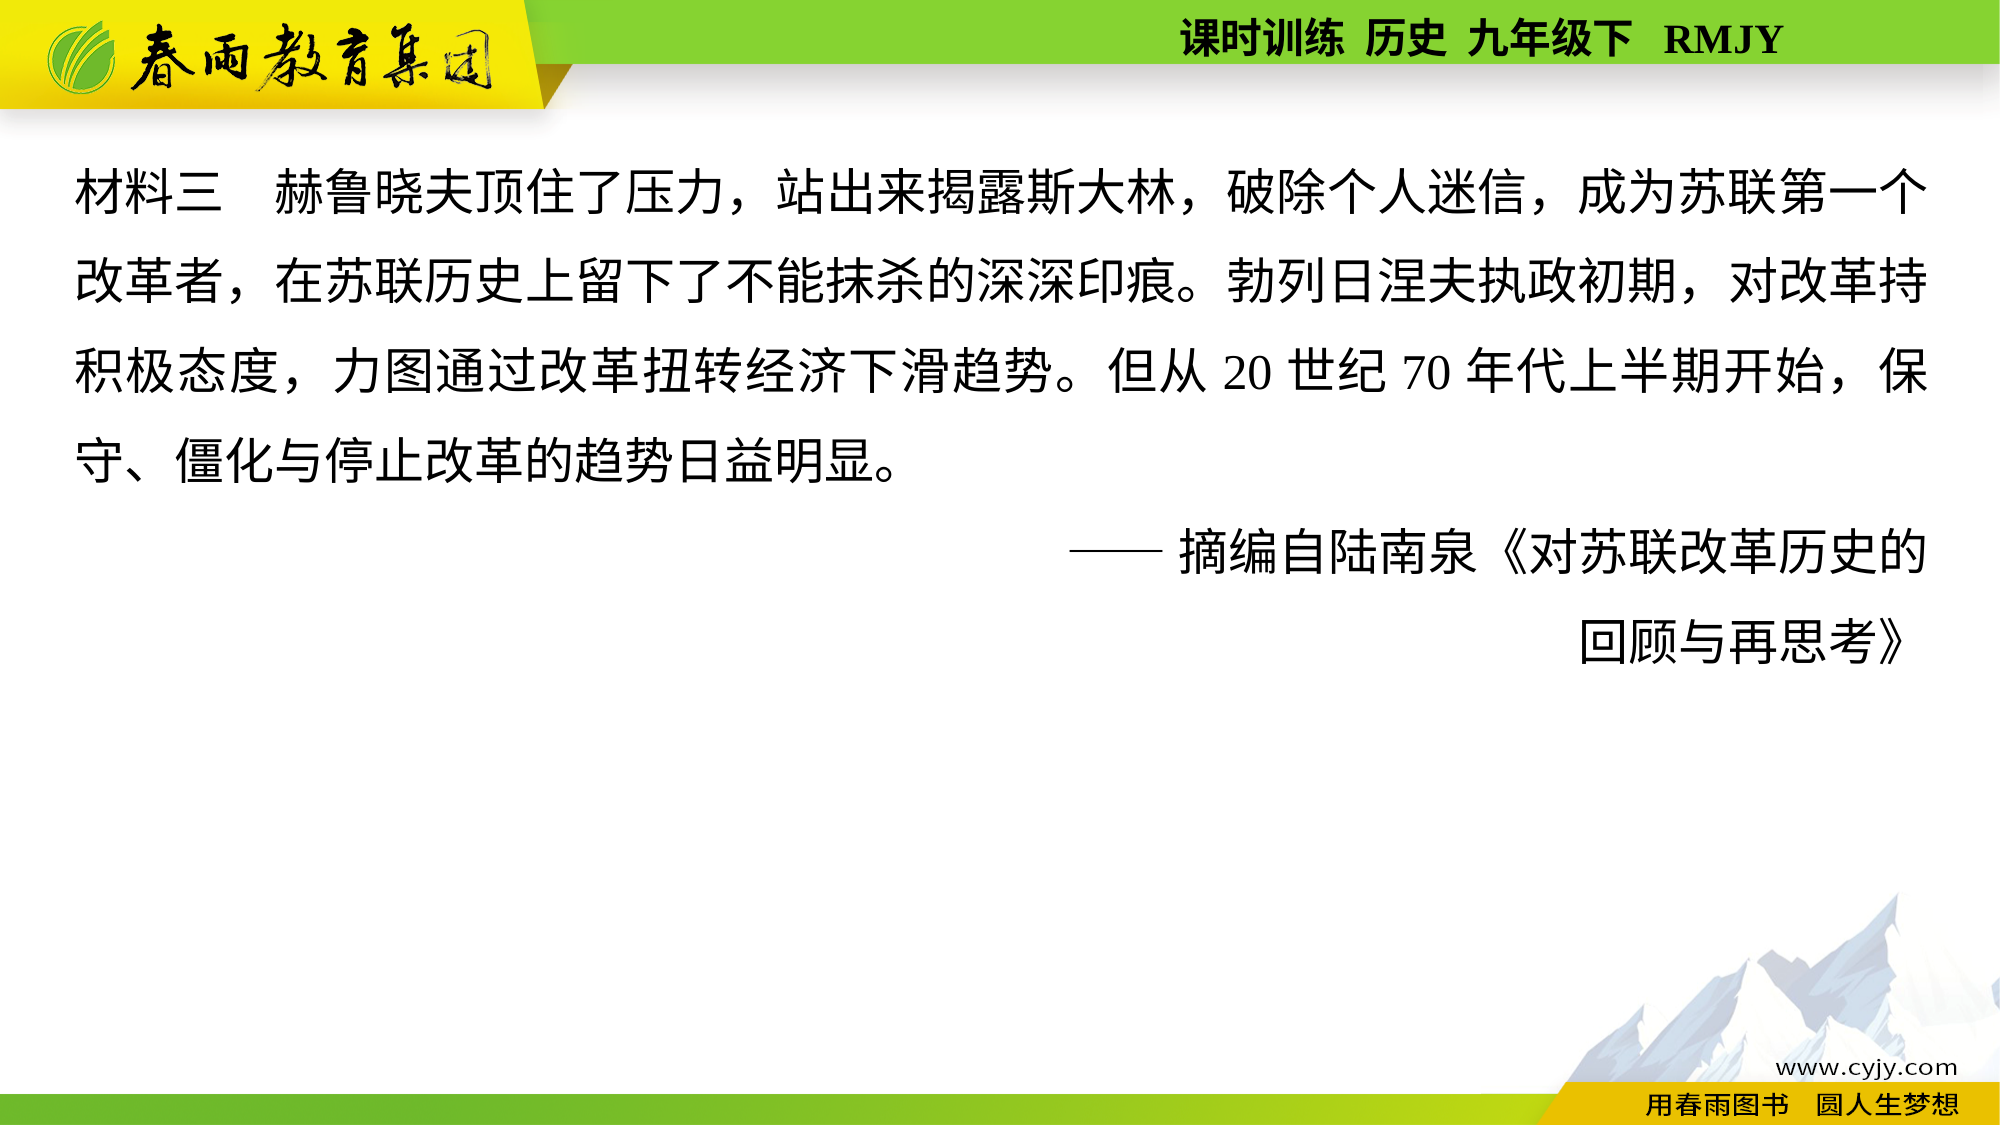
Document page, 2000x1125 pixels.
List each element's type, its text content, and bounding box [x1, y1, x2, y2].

list 材料三 赫鲁晓夫顶住了压力，站出来揭露斯大林，破除个人迷信，成为苏联第一个改革者，在苏联历史上留下了不能抹杀的深深印痕。勃列日涅夫执政初期，对改革持积极态度，力图通过改革扭转经济下滑趋势。但从20世纪70年代上半期开始，保守、僵化与停止改革的趋势日益明显。 ——摘编自陆南泉《对苏联改革历史的 回顾与再思考》 [59, 122, 1944, 672]
picture [0, 0, 2000, 1125]
